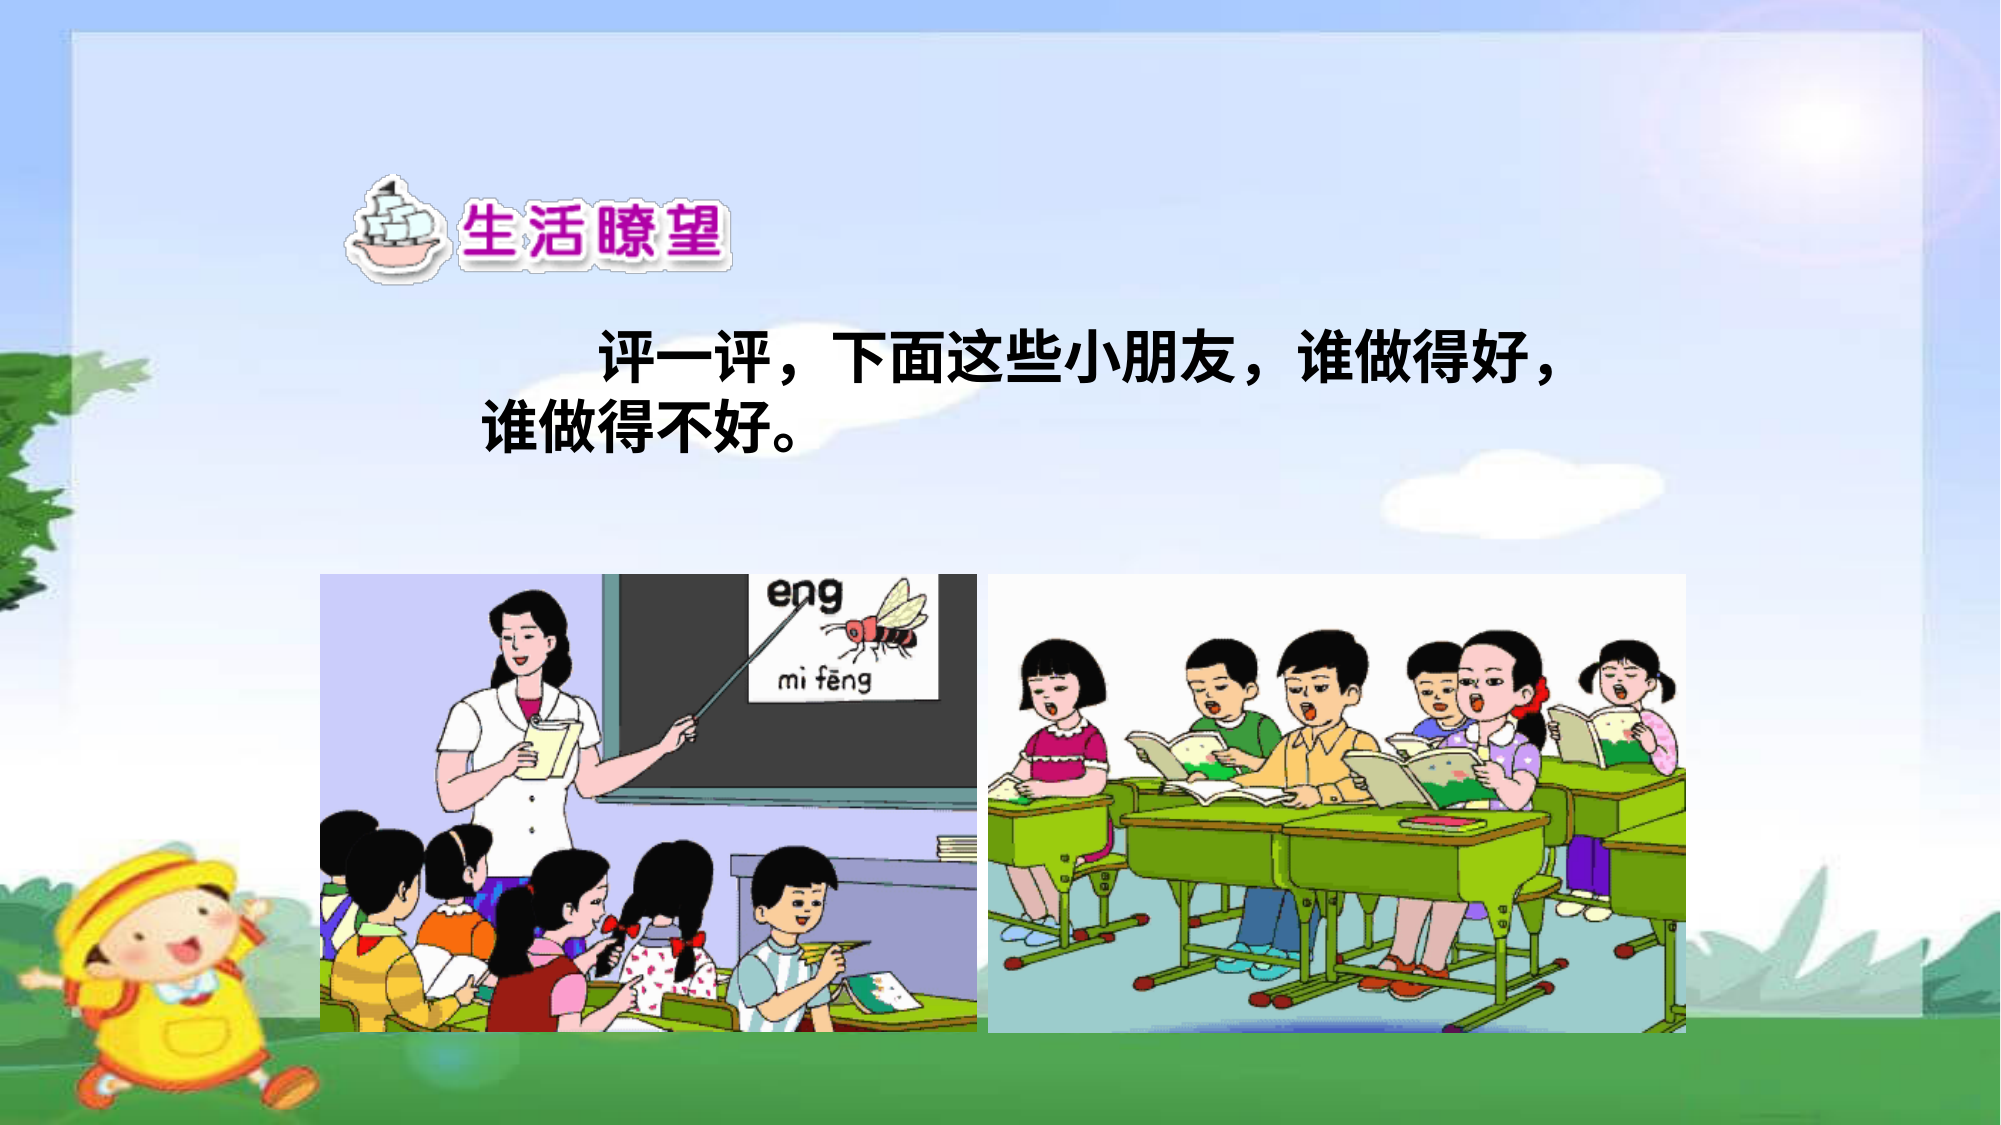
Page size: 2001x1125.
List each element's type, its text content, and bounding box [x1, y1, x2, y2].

text_box 评一评，下面这些小朋友，谁做得好，谁做得不好。 [474, 312, 1563, 463]
picture [0, 0, 2001, 1125]
